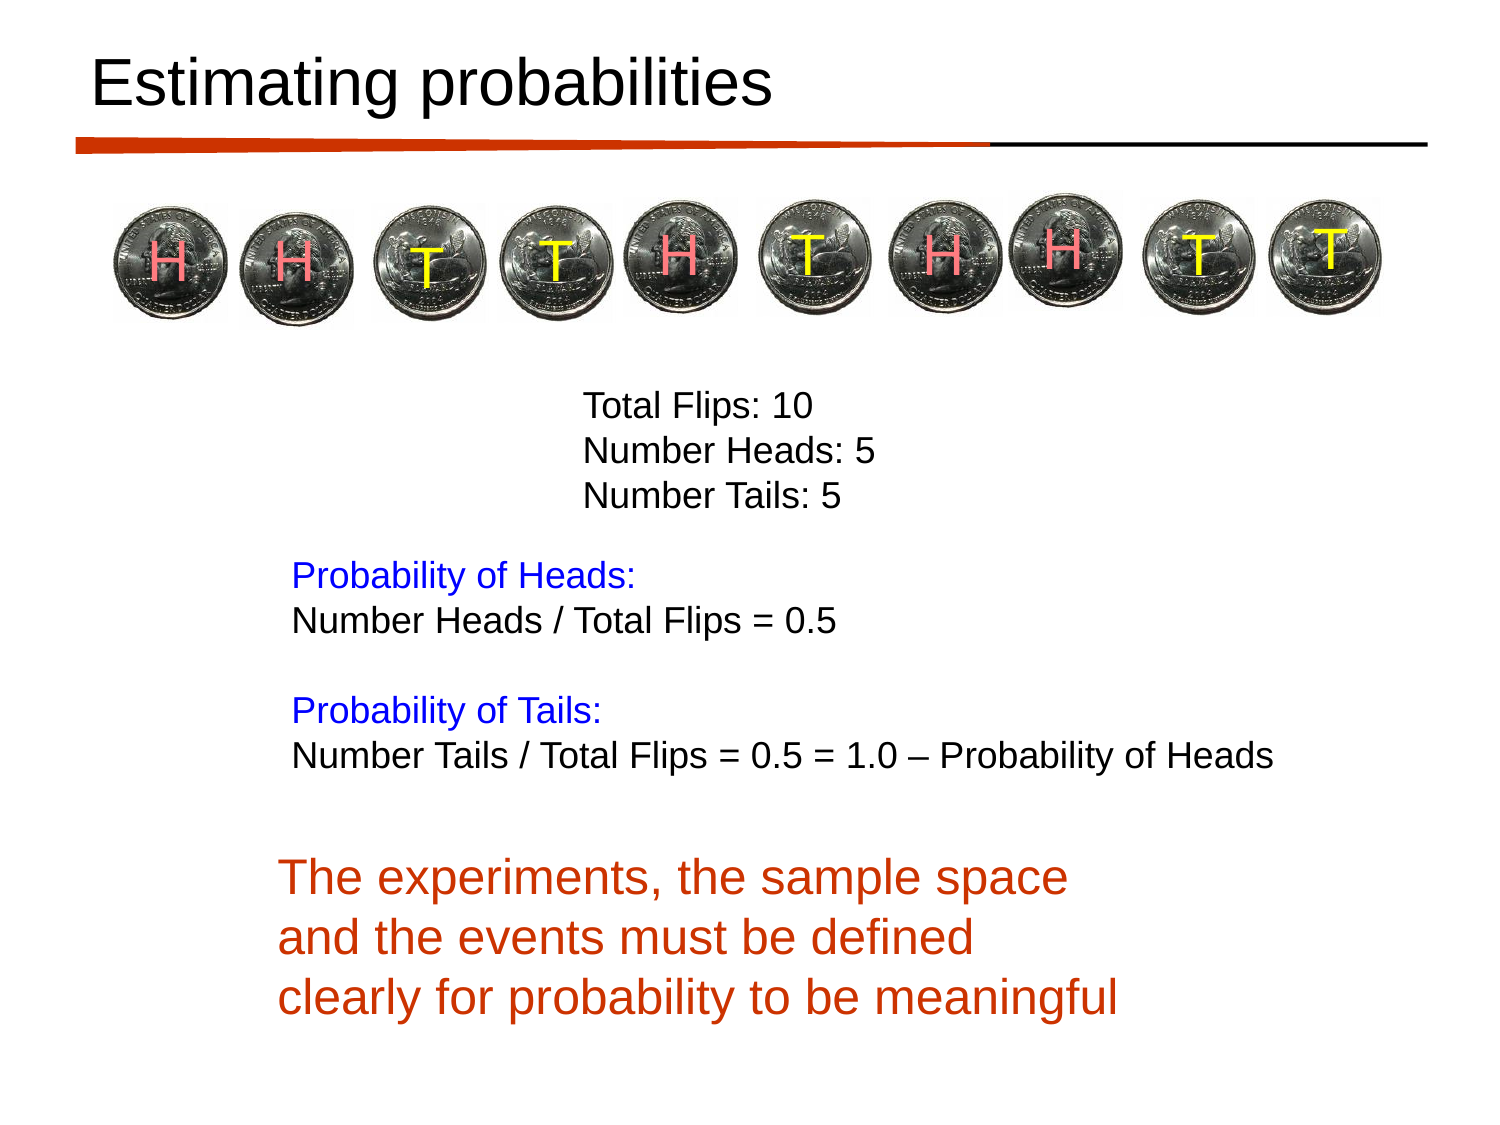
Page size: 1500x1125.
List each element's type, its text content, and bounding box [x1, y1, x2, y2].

picture [755, 196, 874, 317]
text_box Total Flips: 10 Number Heads: 5 Number Tails: 5 [567, 373, 891, 524]
picture [1140, 196, 1258, 317]
picture [888, 196, 1003, 317]
picture [1008, 190, 1123, 311]
picture [371, 203, 490, 324]
picture [113, 203, 228, 324]
picture [623, 196, 738, 317]
title Estimating probabilities [74, 24, 1426, 133]
picture [1266, 196, 1384, 317]
picture [497, 203, 616, 324]
text_box The experiments, the sample space and the events must be defined clearly for probability to be meaningful [262, 837, 1147, 1033]
picture [239, 209, 354, 330]
text_box Probability of Heads: Number Heads / Total Flips = 0.5 Probability of Tails: Number Tails / Total Flips = 0.5 = 1.0 – Probability of Heads [276, 543, 1290, 784]
